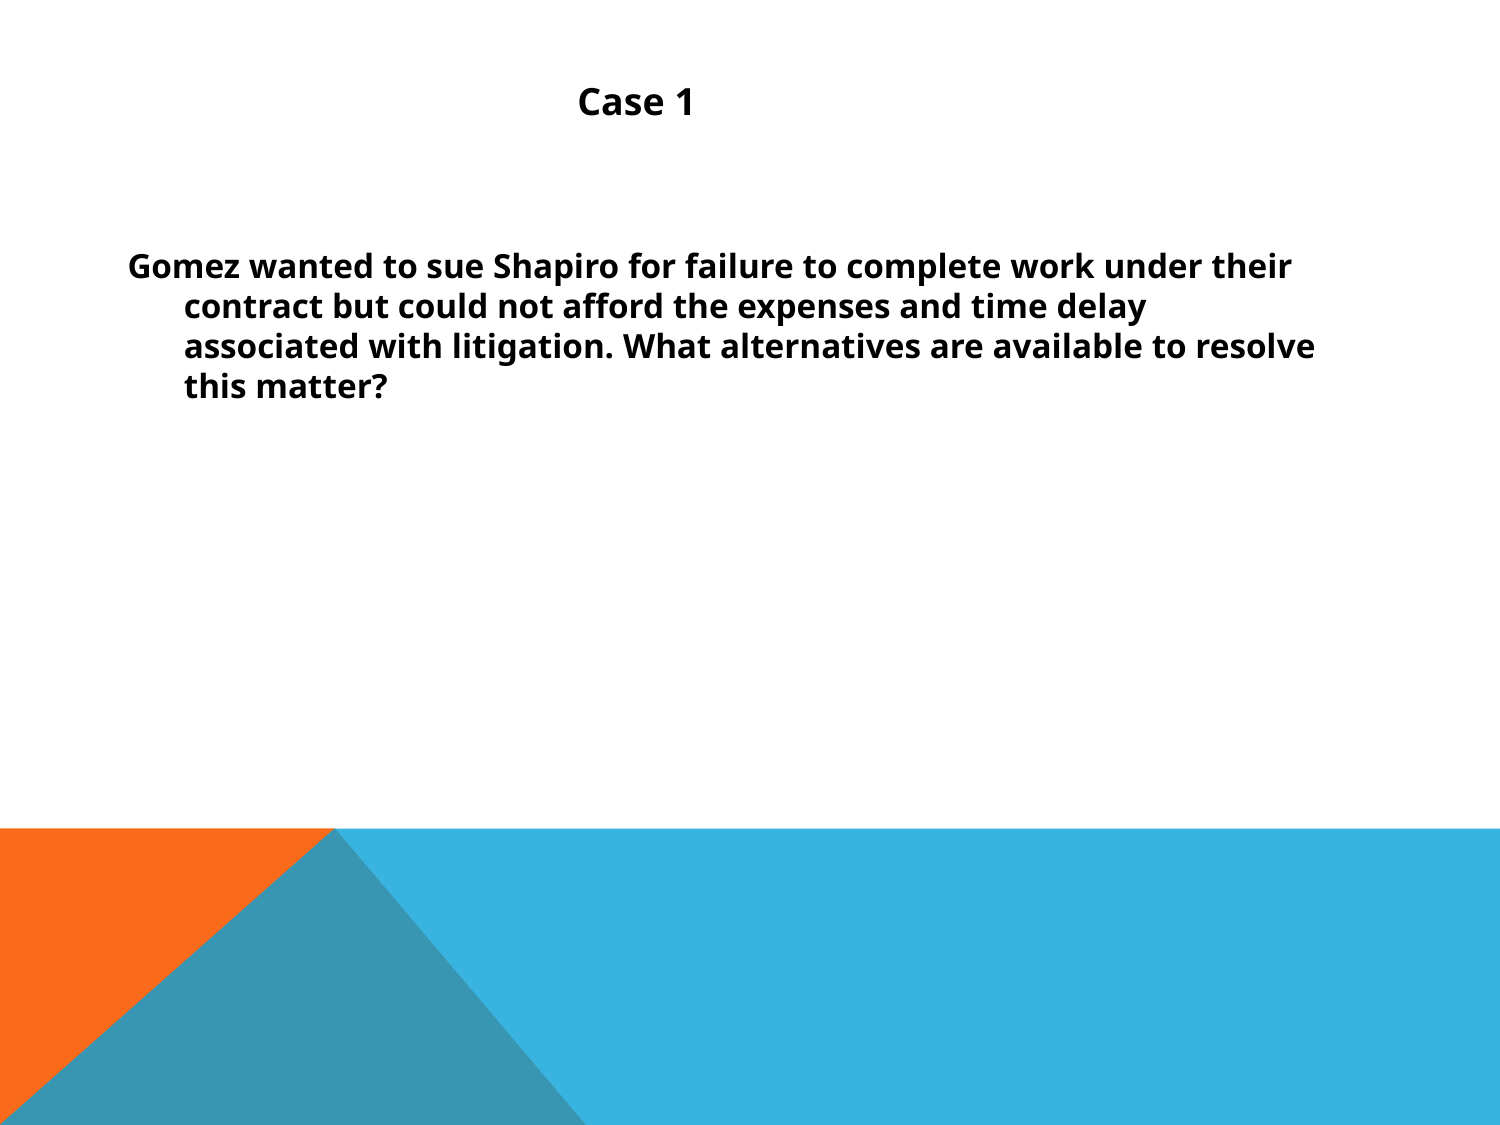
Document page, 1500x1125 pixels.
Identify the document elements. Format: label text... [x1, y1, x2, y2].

list Gomez wanted to sue Shapiro for failure to complete work under their contract but could not afford the expenses and time delay associated with litigation. What alternatives are available to resolve this matter? [112, 237, 1347, 532]
text_box Case 1 [412, 70, 988, 131]
